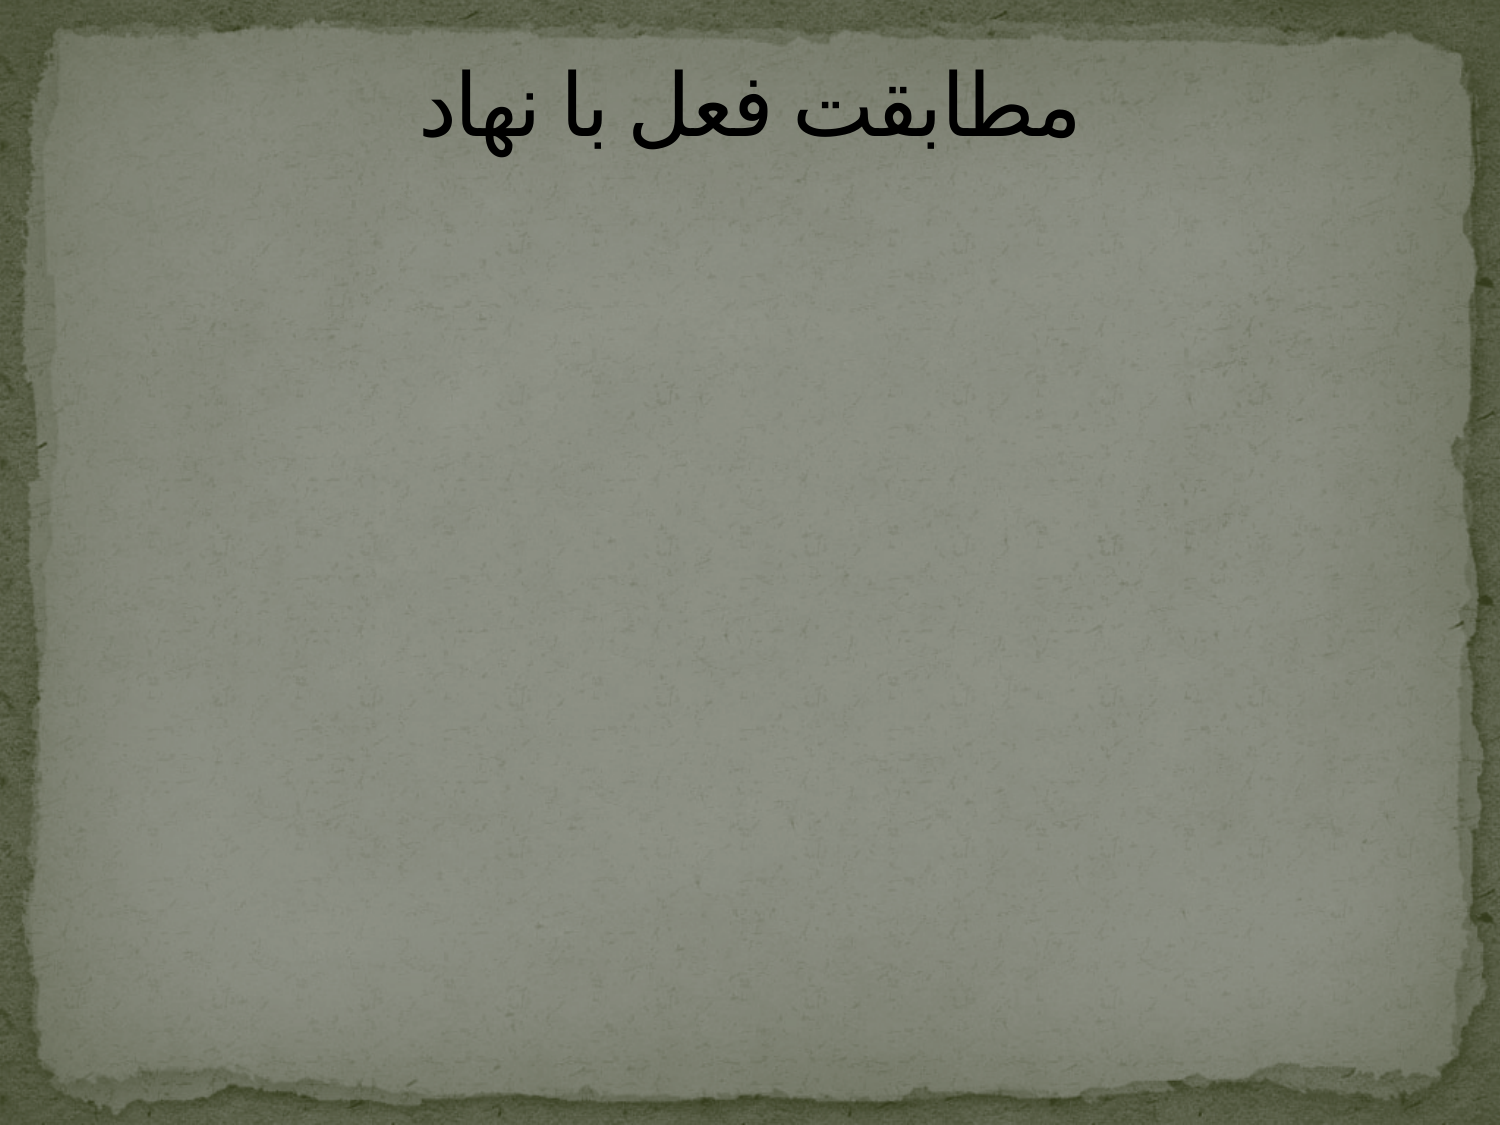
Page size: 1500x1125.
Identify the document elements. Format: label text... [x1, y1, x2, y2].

title مطابقت فعل با نهاد [74, 24, 1425, 161]
